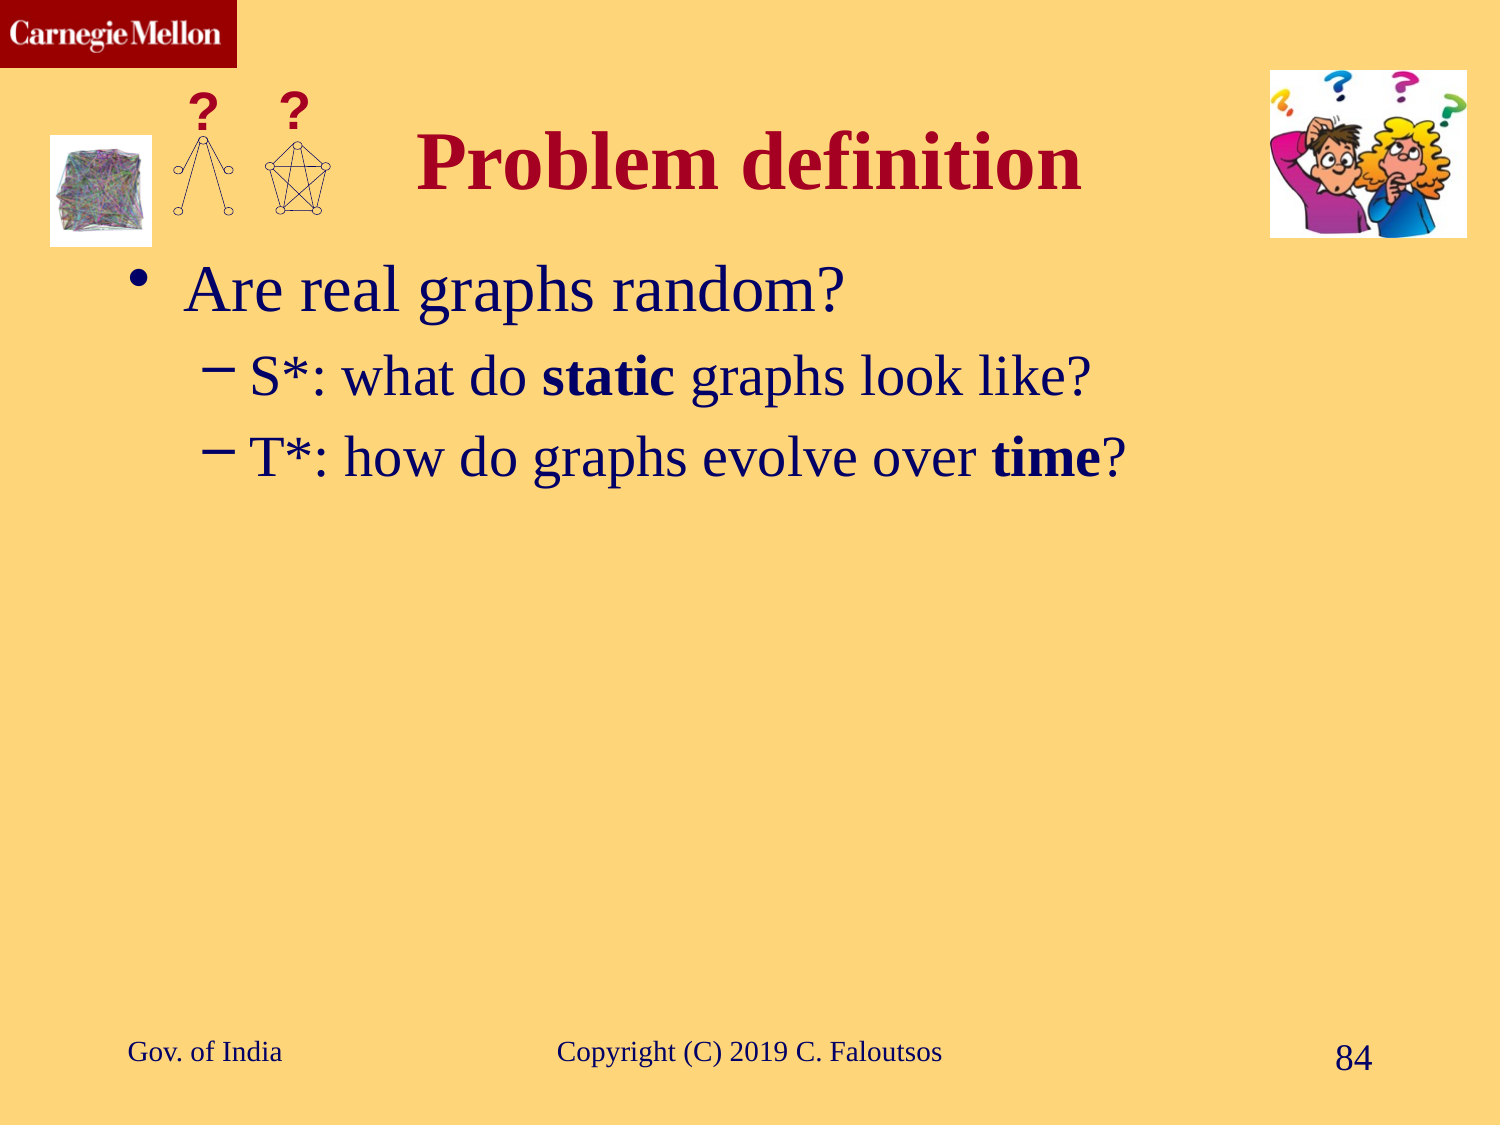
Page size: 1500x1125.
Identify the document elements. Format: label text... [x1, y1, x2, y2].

slide_number 84 [1074, 1024, 1388, 1101]
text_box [50, 67, 331, 247]
picture [0, 0, 237, 68]
title Problem definition [335, 99, 1265, 213]
slide_number Gov. of India [112, 1024, 426, 1101]
picture [1270, 70, 1468, 238]
footer Copyright (C) 2019 C. Faloutsos [512, 1024, 988, 1101]
list Are real graphs random? S*: what do static graphs look like? T*: how do graphs evolve over time? [112, 237, 1272, 1001]
